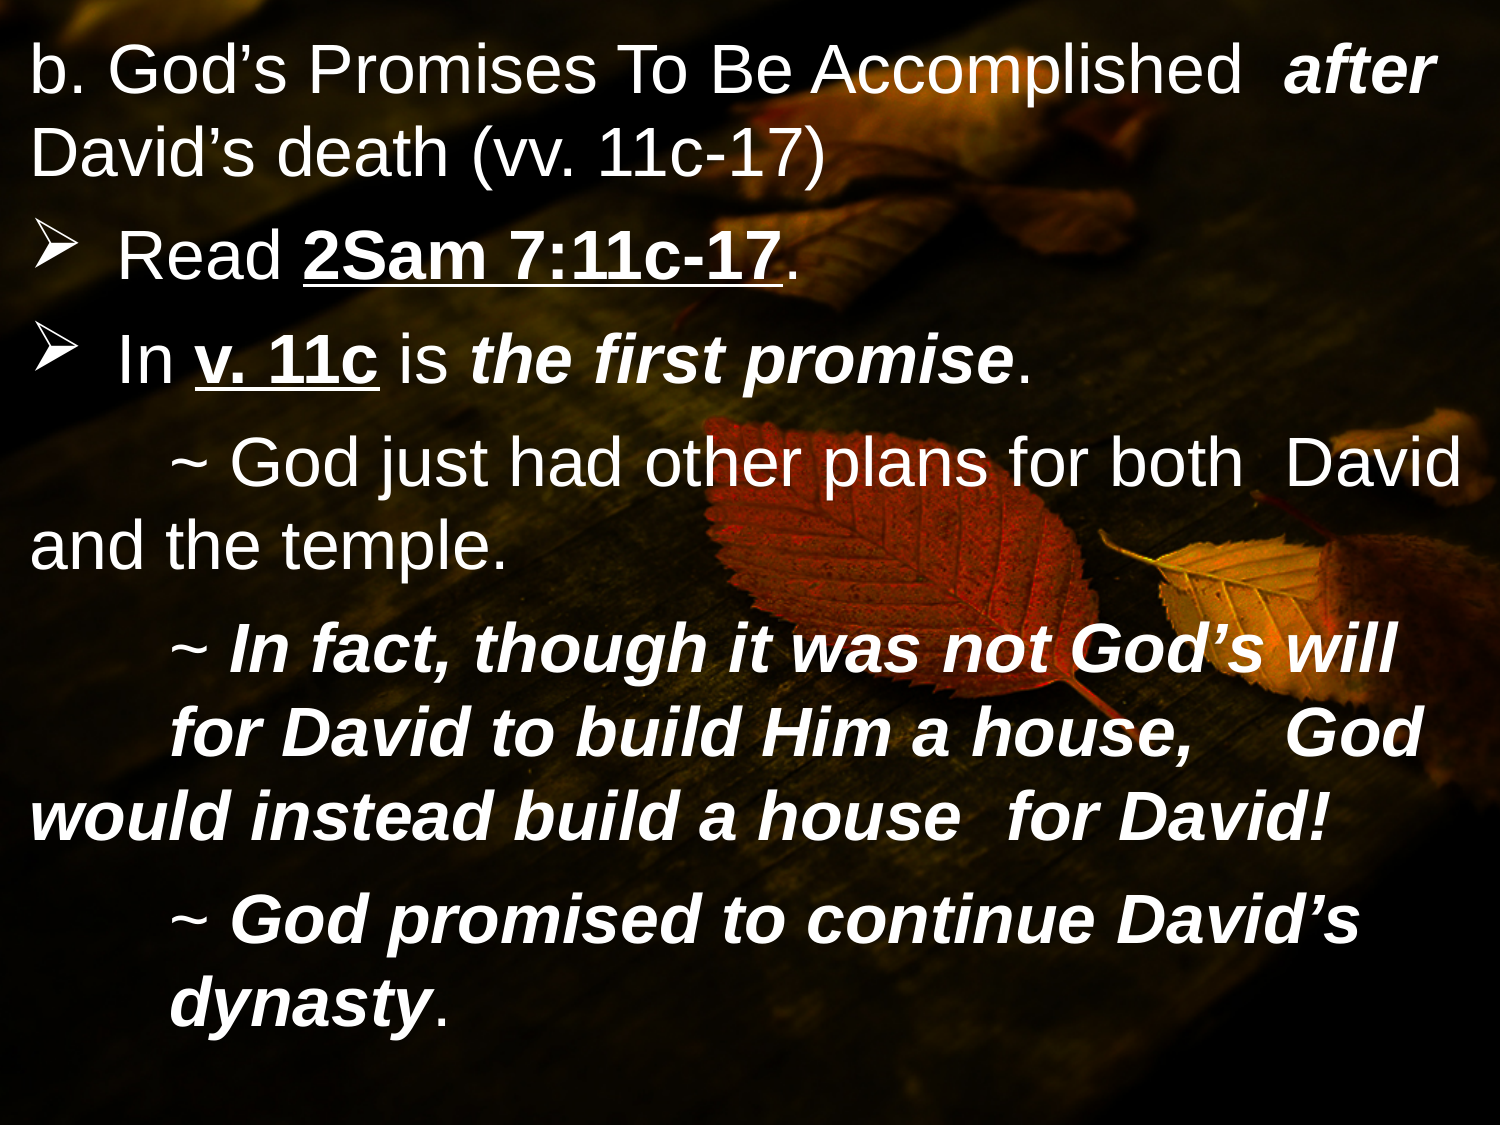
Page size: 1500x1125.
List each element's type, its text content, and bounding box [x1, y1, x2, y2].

picture [0, 0, 1500, 1125]
subtitle b. God’s Promises To Be Accomplished after David’s death (vv. 11c-17) Read 2Sam 7:11c-17. In v. 11c is the first promise. ~ God just had other plans for both David and the temple. ~ In fact, though it was not God’s will for David to build Him a house, God would instead build a house for David! ~ God promised to continue David’s dynasty. [14, 16, 1484, 1112]
